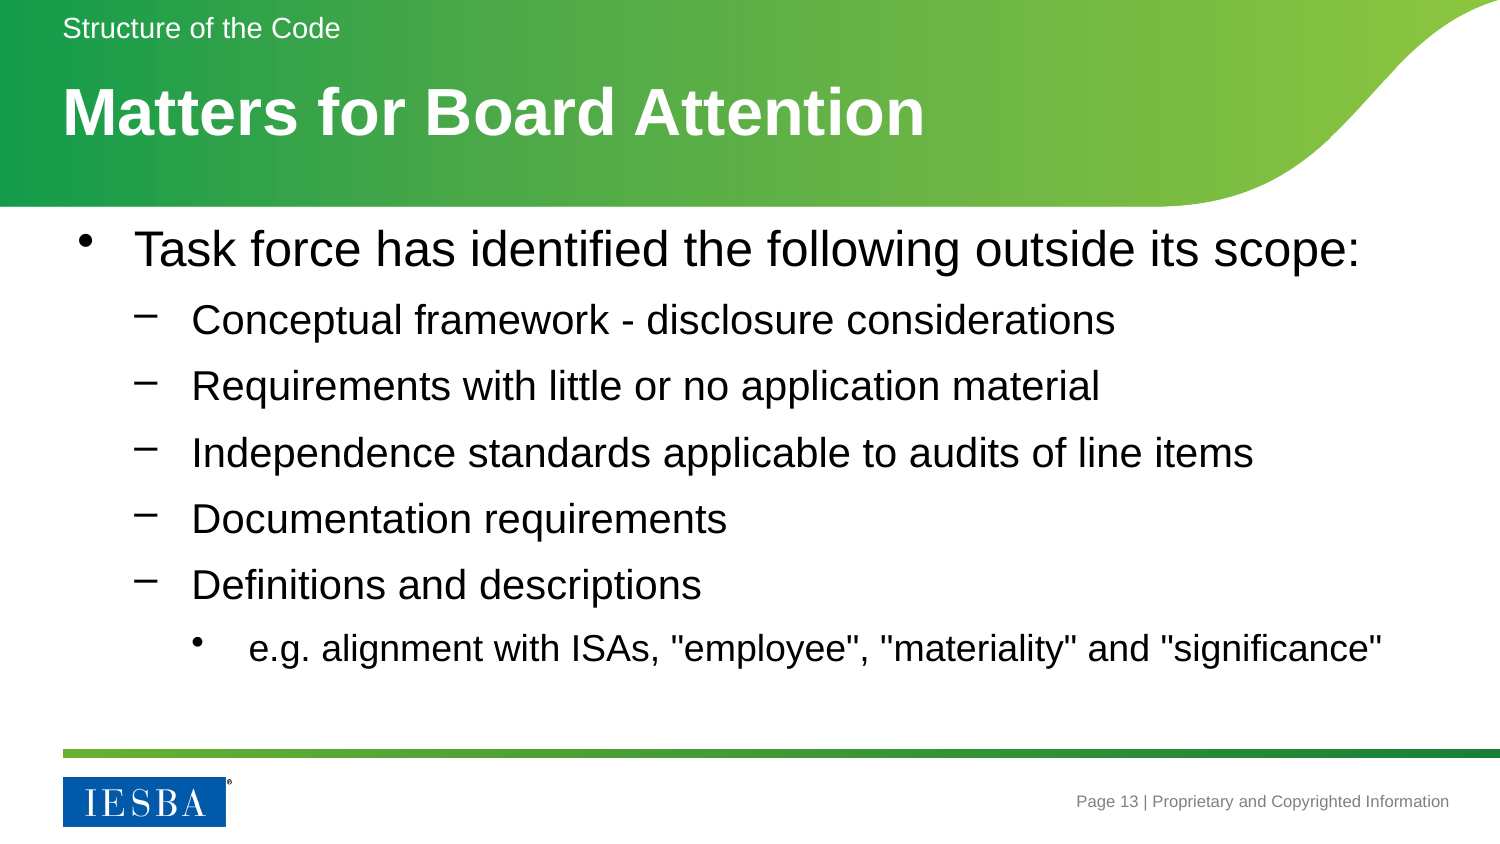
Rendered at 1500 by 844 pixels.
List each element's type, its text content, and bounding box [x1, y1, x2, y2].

list Task force has identified the following outside its scope: Conceptual framework - disclosure considerations Requirements with little or no application material Independence standards applicable to audits of line items Documentation requirements Definitions and descriptions e.g. alignment with ISAs, "employee", "materiality" and "significance" [62, 209, 1450, 747]
picture [63, 777, 232, 827]
title Matters for Board Attention [62, 75, 1275, 142]
picture [0, 0, 1500, 207]
subtitle Structure of the Code [62, 9, 650, 47]
